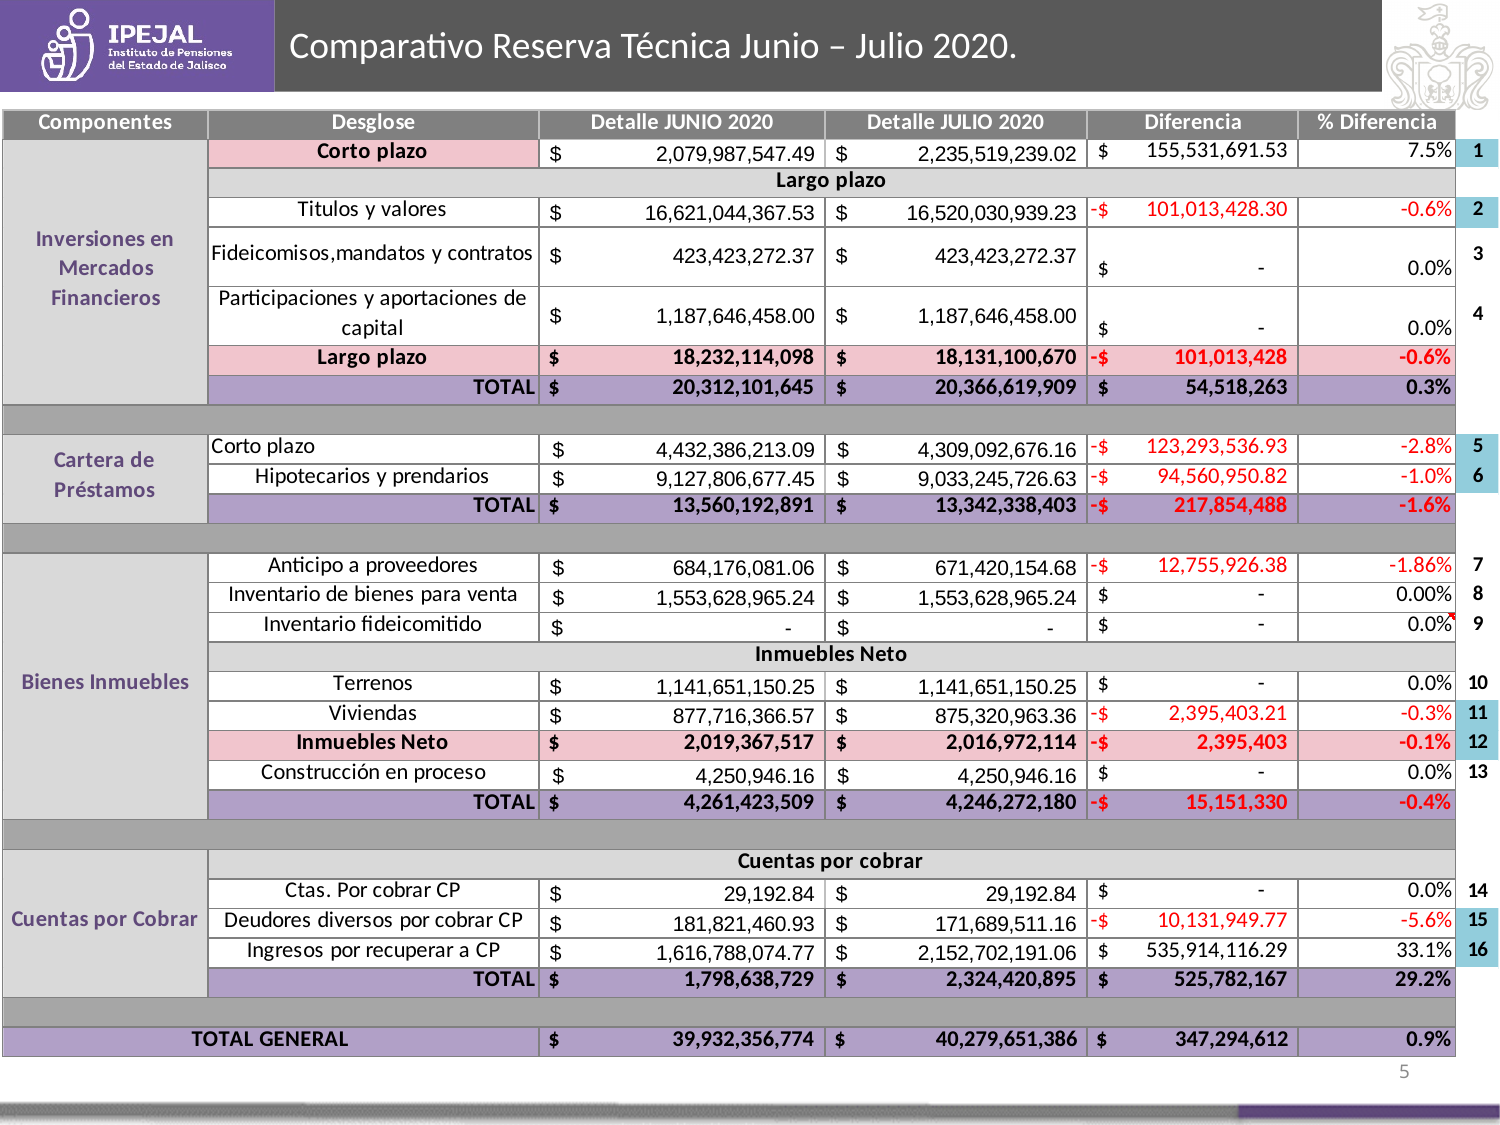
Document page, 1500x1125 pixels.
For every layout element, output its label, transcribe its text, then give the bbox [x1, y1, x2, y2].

picture [0, 1096, 1500, 1125]
text_box Comparativo Reserva Técnica Junio – Julio 2020. [274, 19, 1386, 74]
picture [0, 0, 275, 92]
slide_number 5 [1074, 1058, 1425, 1103]
picture [1, 109, 1500, 1058]
